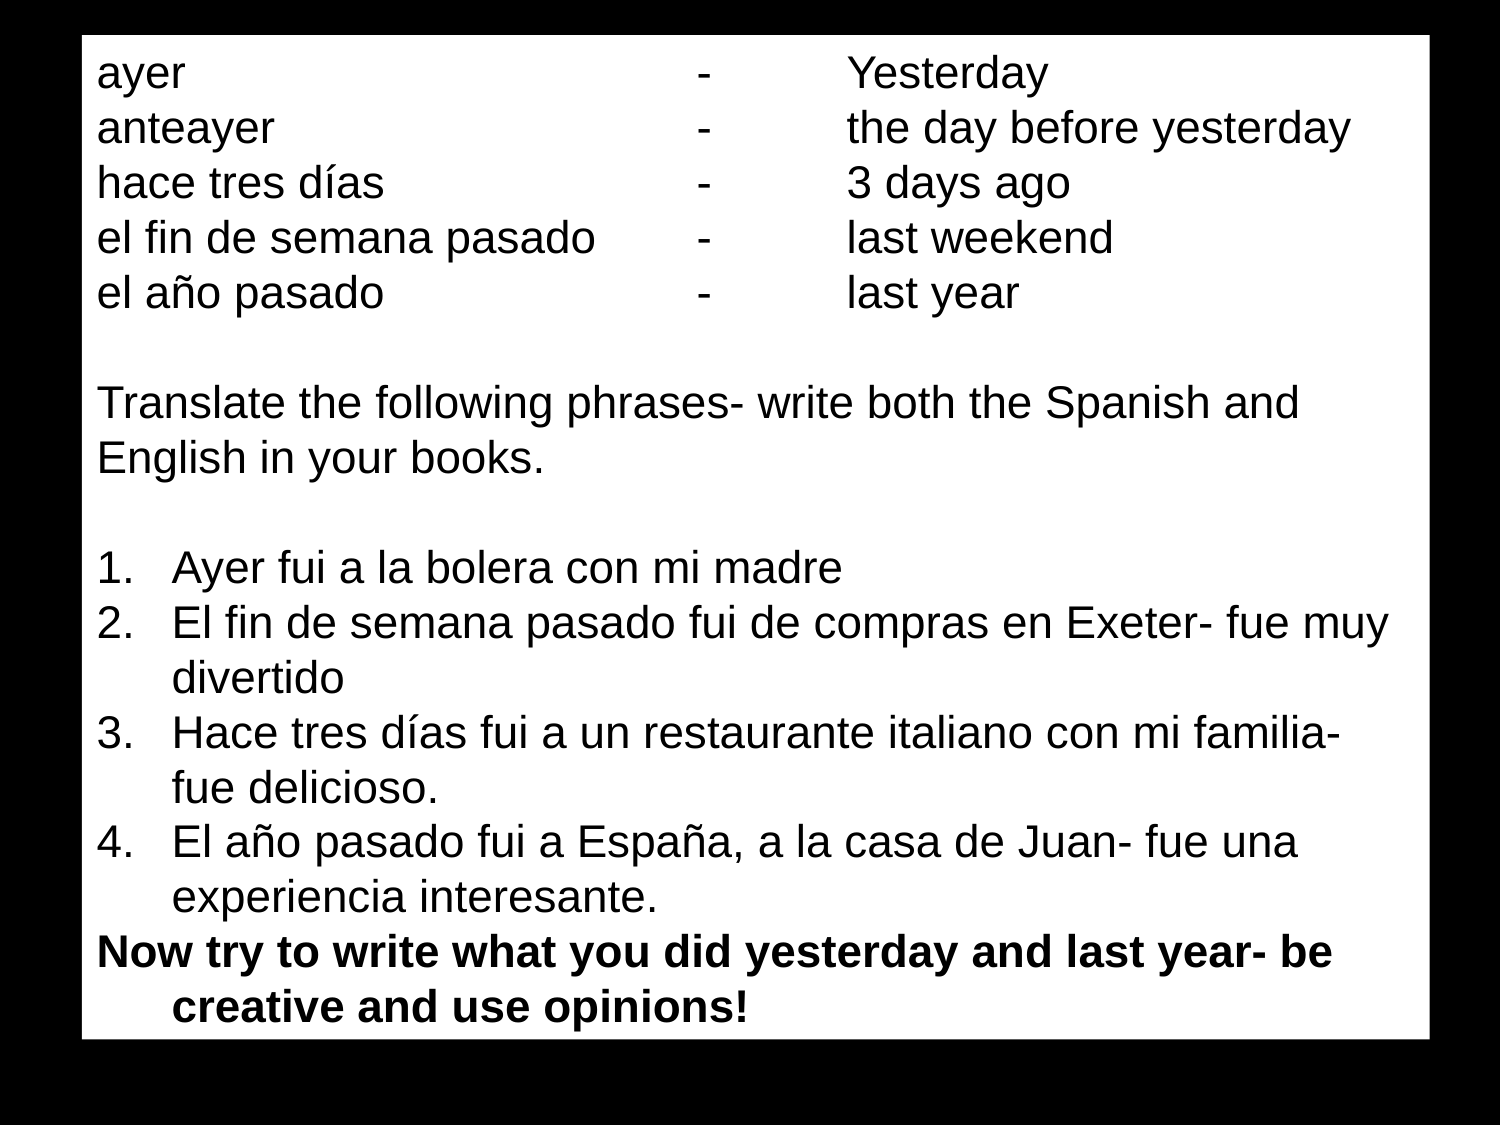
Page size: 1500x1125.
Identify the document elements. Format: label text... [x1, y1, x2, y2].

text_box ayer - Yesterday anteayer - the day before yesterday hace tres días - 3 days ago el fin de semana pasado - last weekend el año pasado - last year Translate the following phrases- write both the Spanish and English in your books. Ayer fui a la bolera con mi madre El fin de semana pasado fui de compras en Exeter- fue muy divertido Hace tres días fui a un restaurante italiano con mi familia- fue delicioso. El año pasado fui a España, a la casa de Juan- fue una experiencia interesante. Now try to write what you did yesterday and last year- be creative and use opinions! [81, 35, 1430, 1040]
